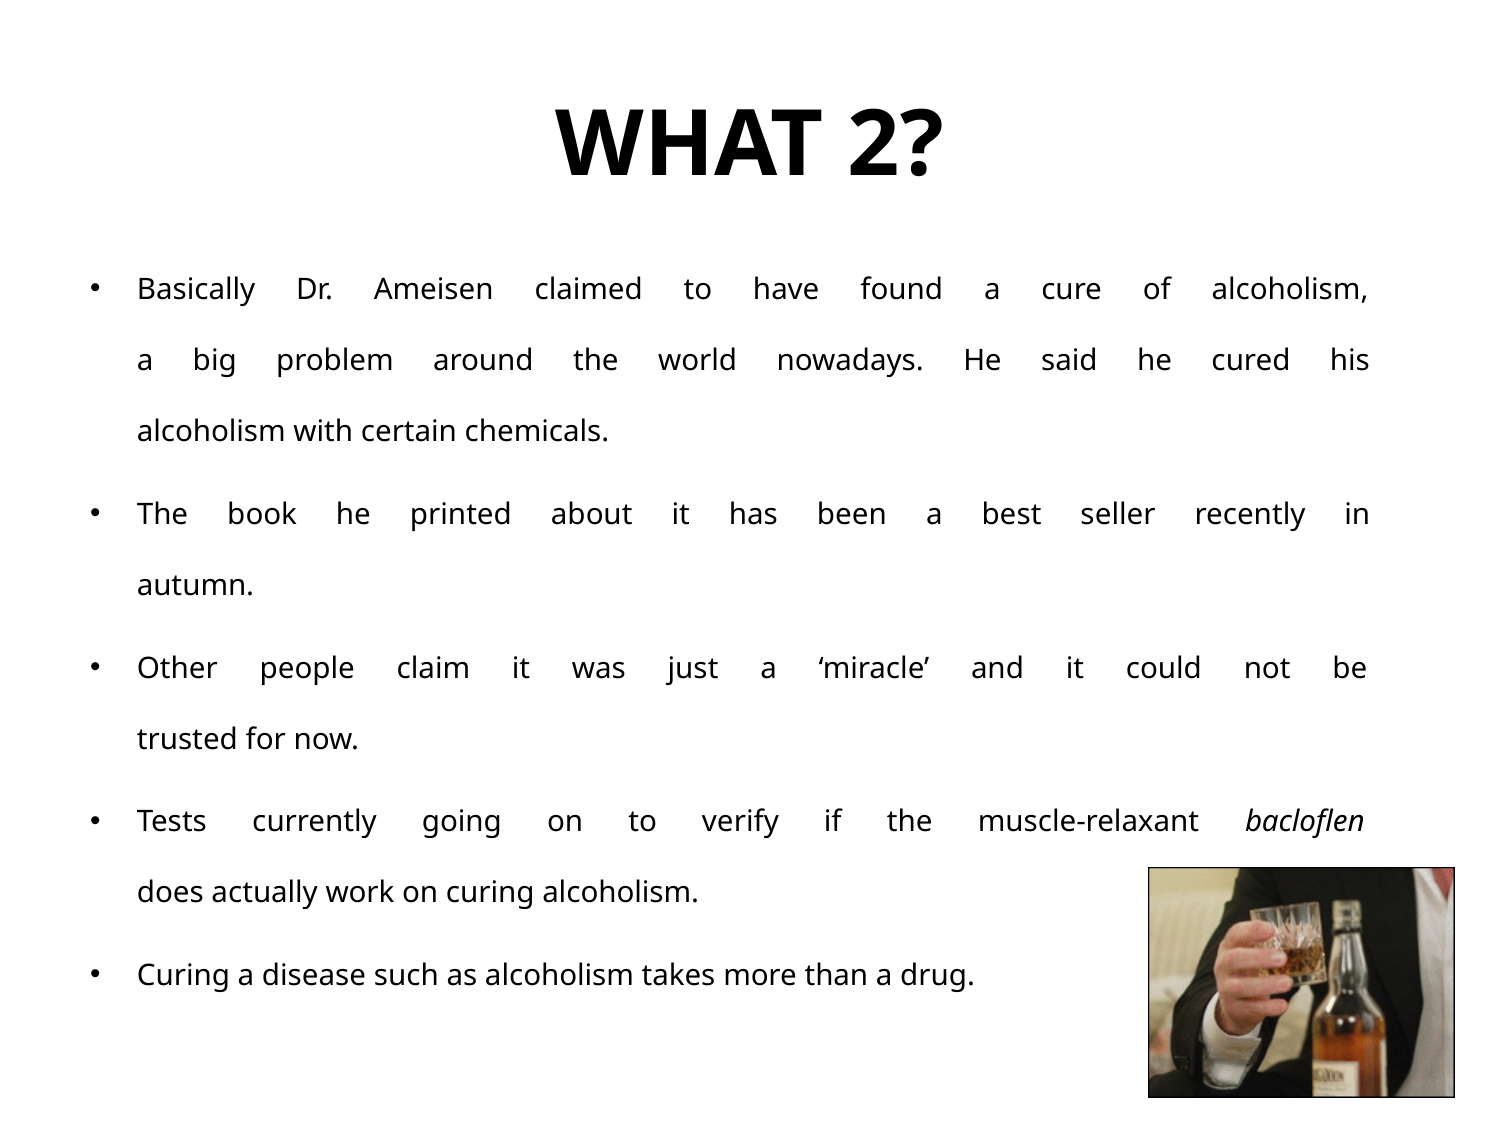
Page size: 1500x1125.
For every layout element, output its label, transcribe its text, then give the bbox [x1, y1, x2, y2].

list Basically Dr. Ameisen claimed to have found a cure of alcoholism, a big problem around the world nowadays. He said he cured his alcoholism with certain chemicals. The book he printed about it has been a best seller recently in autumn. Other people claim it was just a ‘miracle’ and it could not be trusted for now. Tests currently going on to verify if the muscle-relaxant bacloflen does actually work on curing alcoholism. Curing a disease such as alcoholism takes more than a drug. [75, 262, 1425, 1005]
title WHAT 2? [75, 45, 1425, 233]
picture [1148, 866, 1455, 1098]
